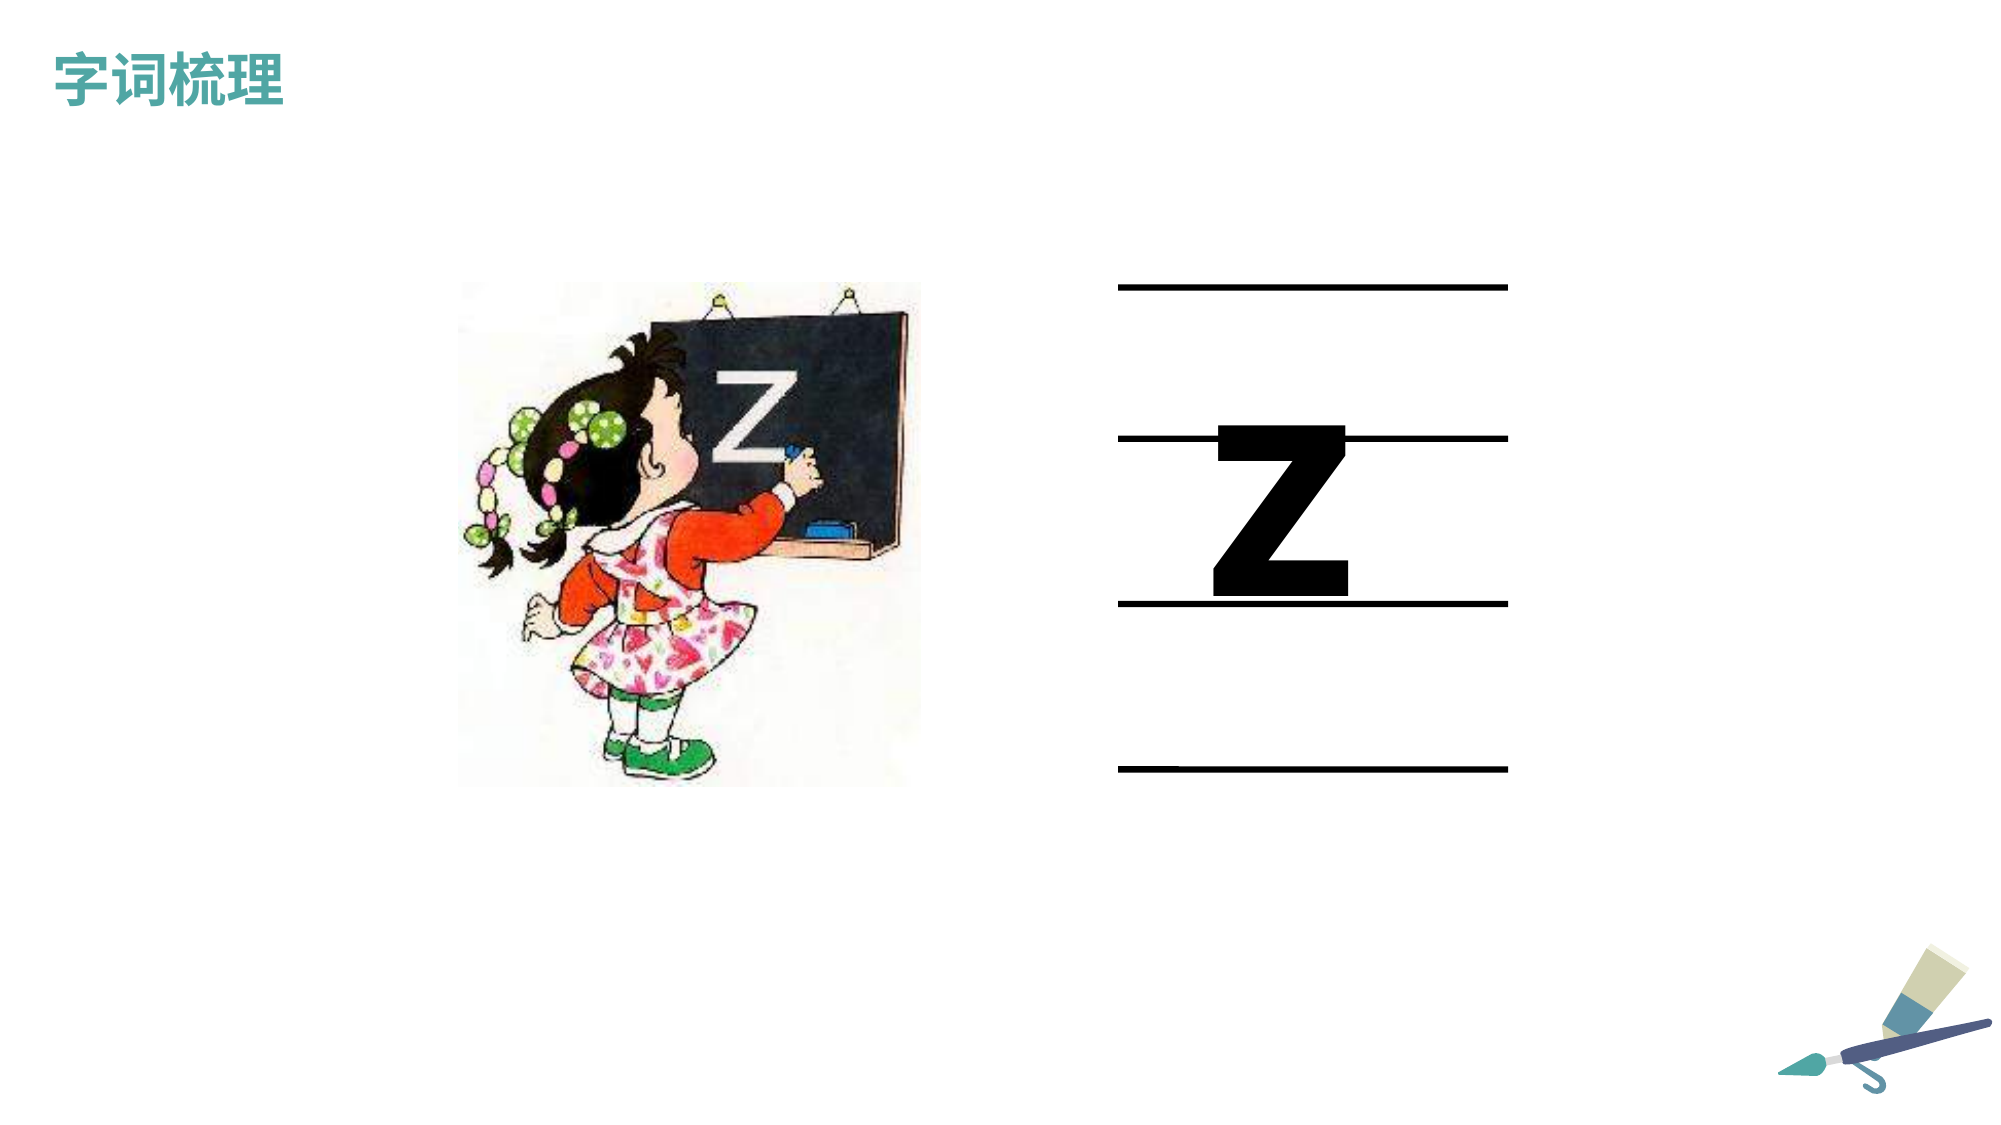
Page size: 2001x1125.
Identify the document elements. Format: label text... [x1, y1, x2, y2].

picture [458, 282, 921, 787]
text_box 字词梳理 [37, 35, 301, 121]
title z [1190, 386, 1459, 438]
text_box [1811, 945, 1974, 1125]
title z [1190, 439, 1459, 604]
